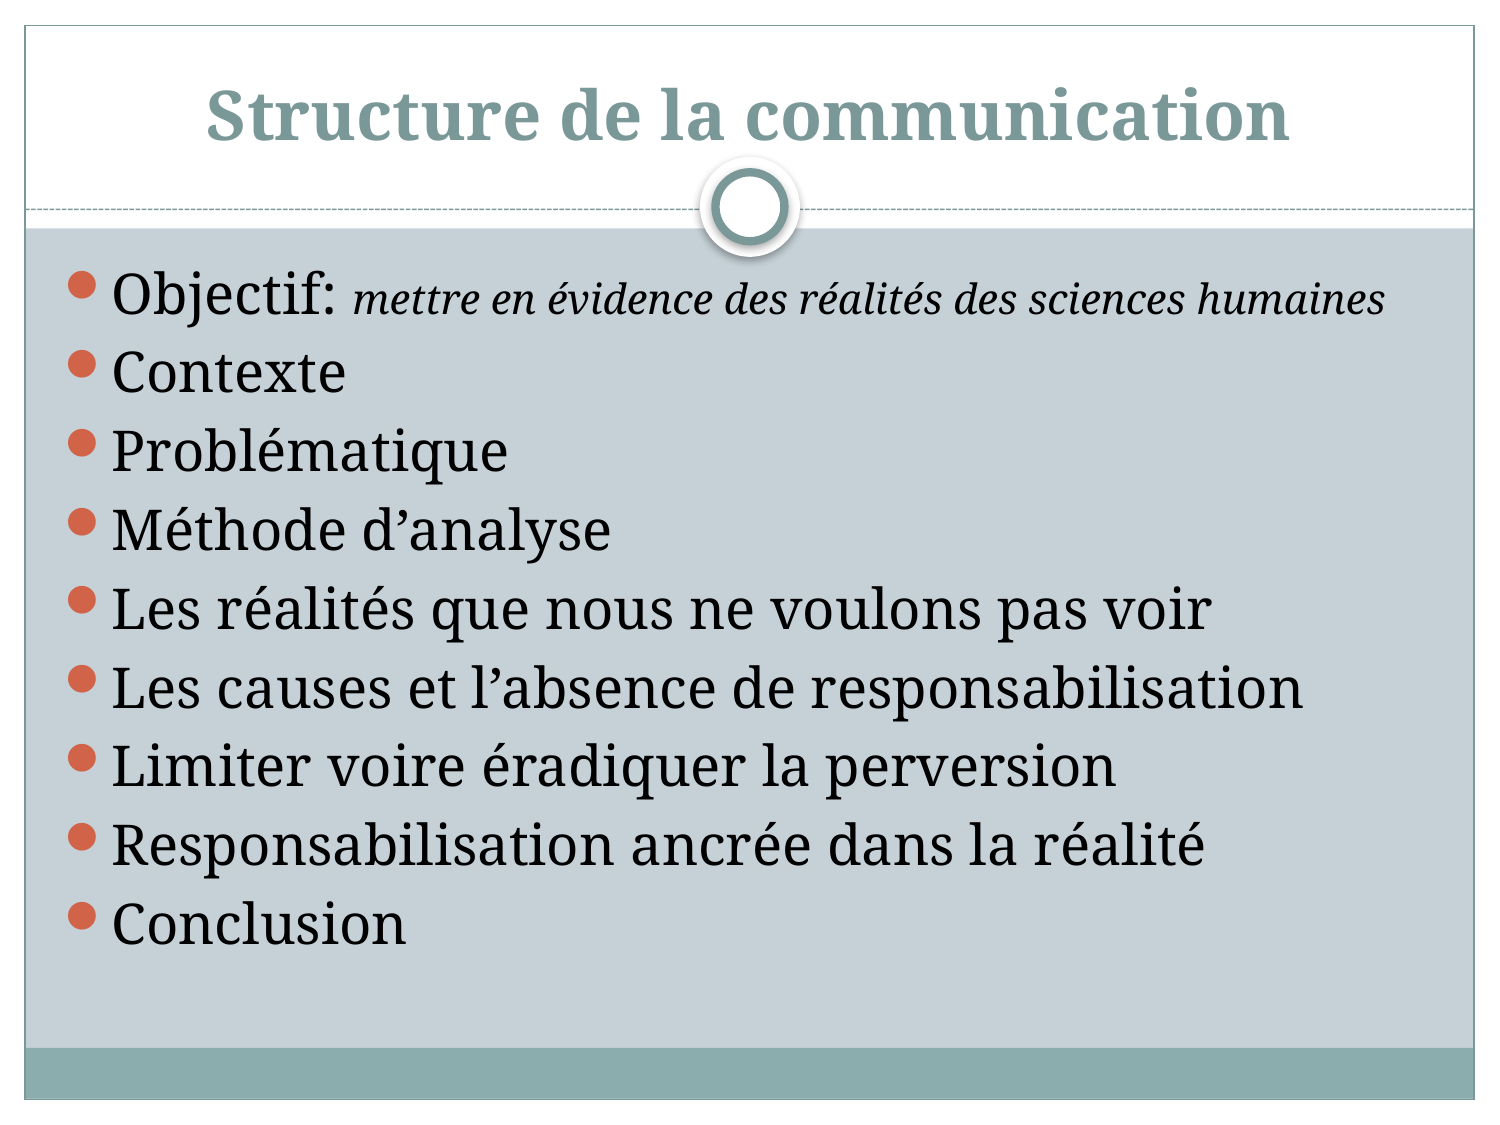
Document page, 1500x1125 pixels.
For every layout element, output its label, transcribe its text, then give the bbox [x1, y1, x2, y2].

title Structure de la communication [49, 37, 1450, 162]
list Objectif: mettre en évidence des réalités des sciences humaines Contexte Problématique Méthode d’analyse Les réalités que nous ne voulons pas voir Les causes et l’absence de responsabilisation Limiter voire éradiquer la perversion Responsabilisation ancrée dans la réalité Conclusion [49, 250, 1445, 1001]
